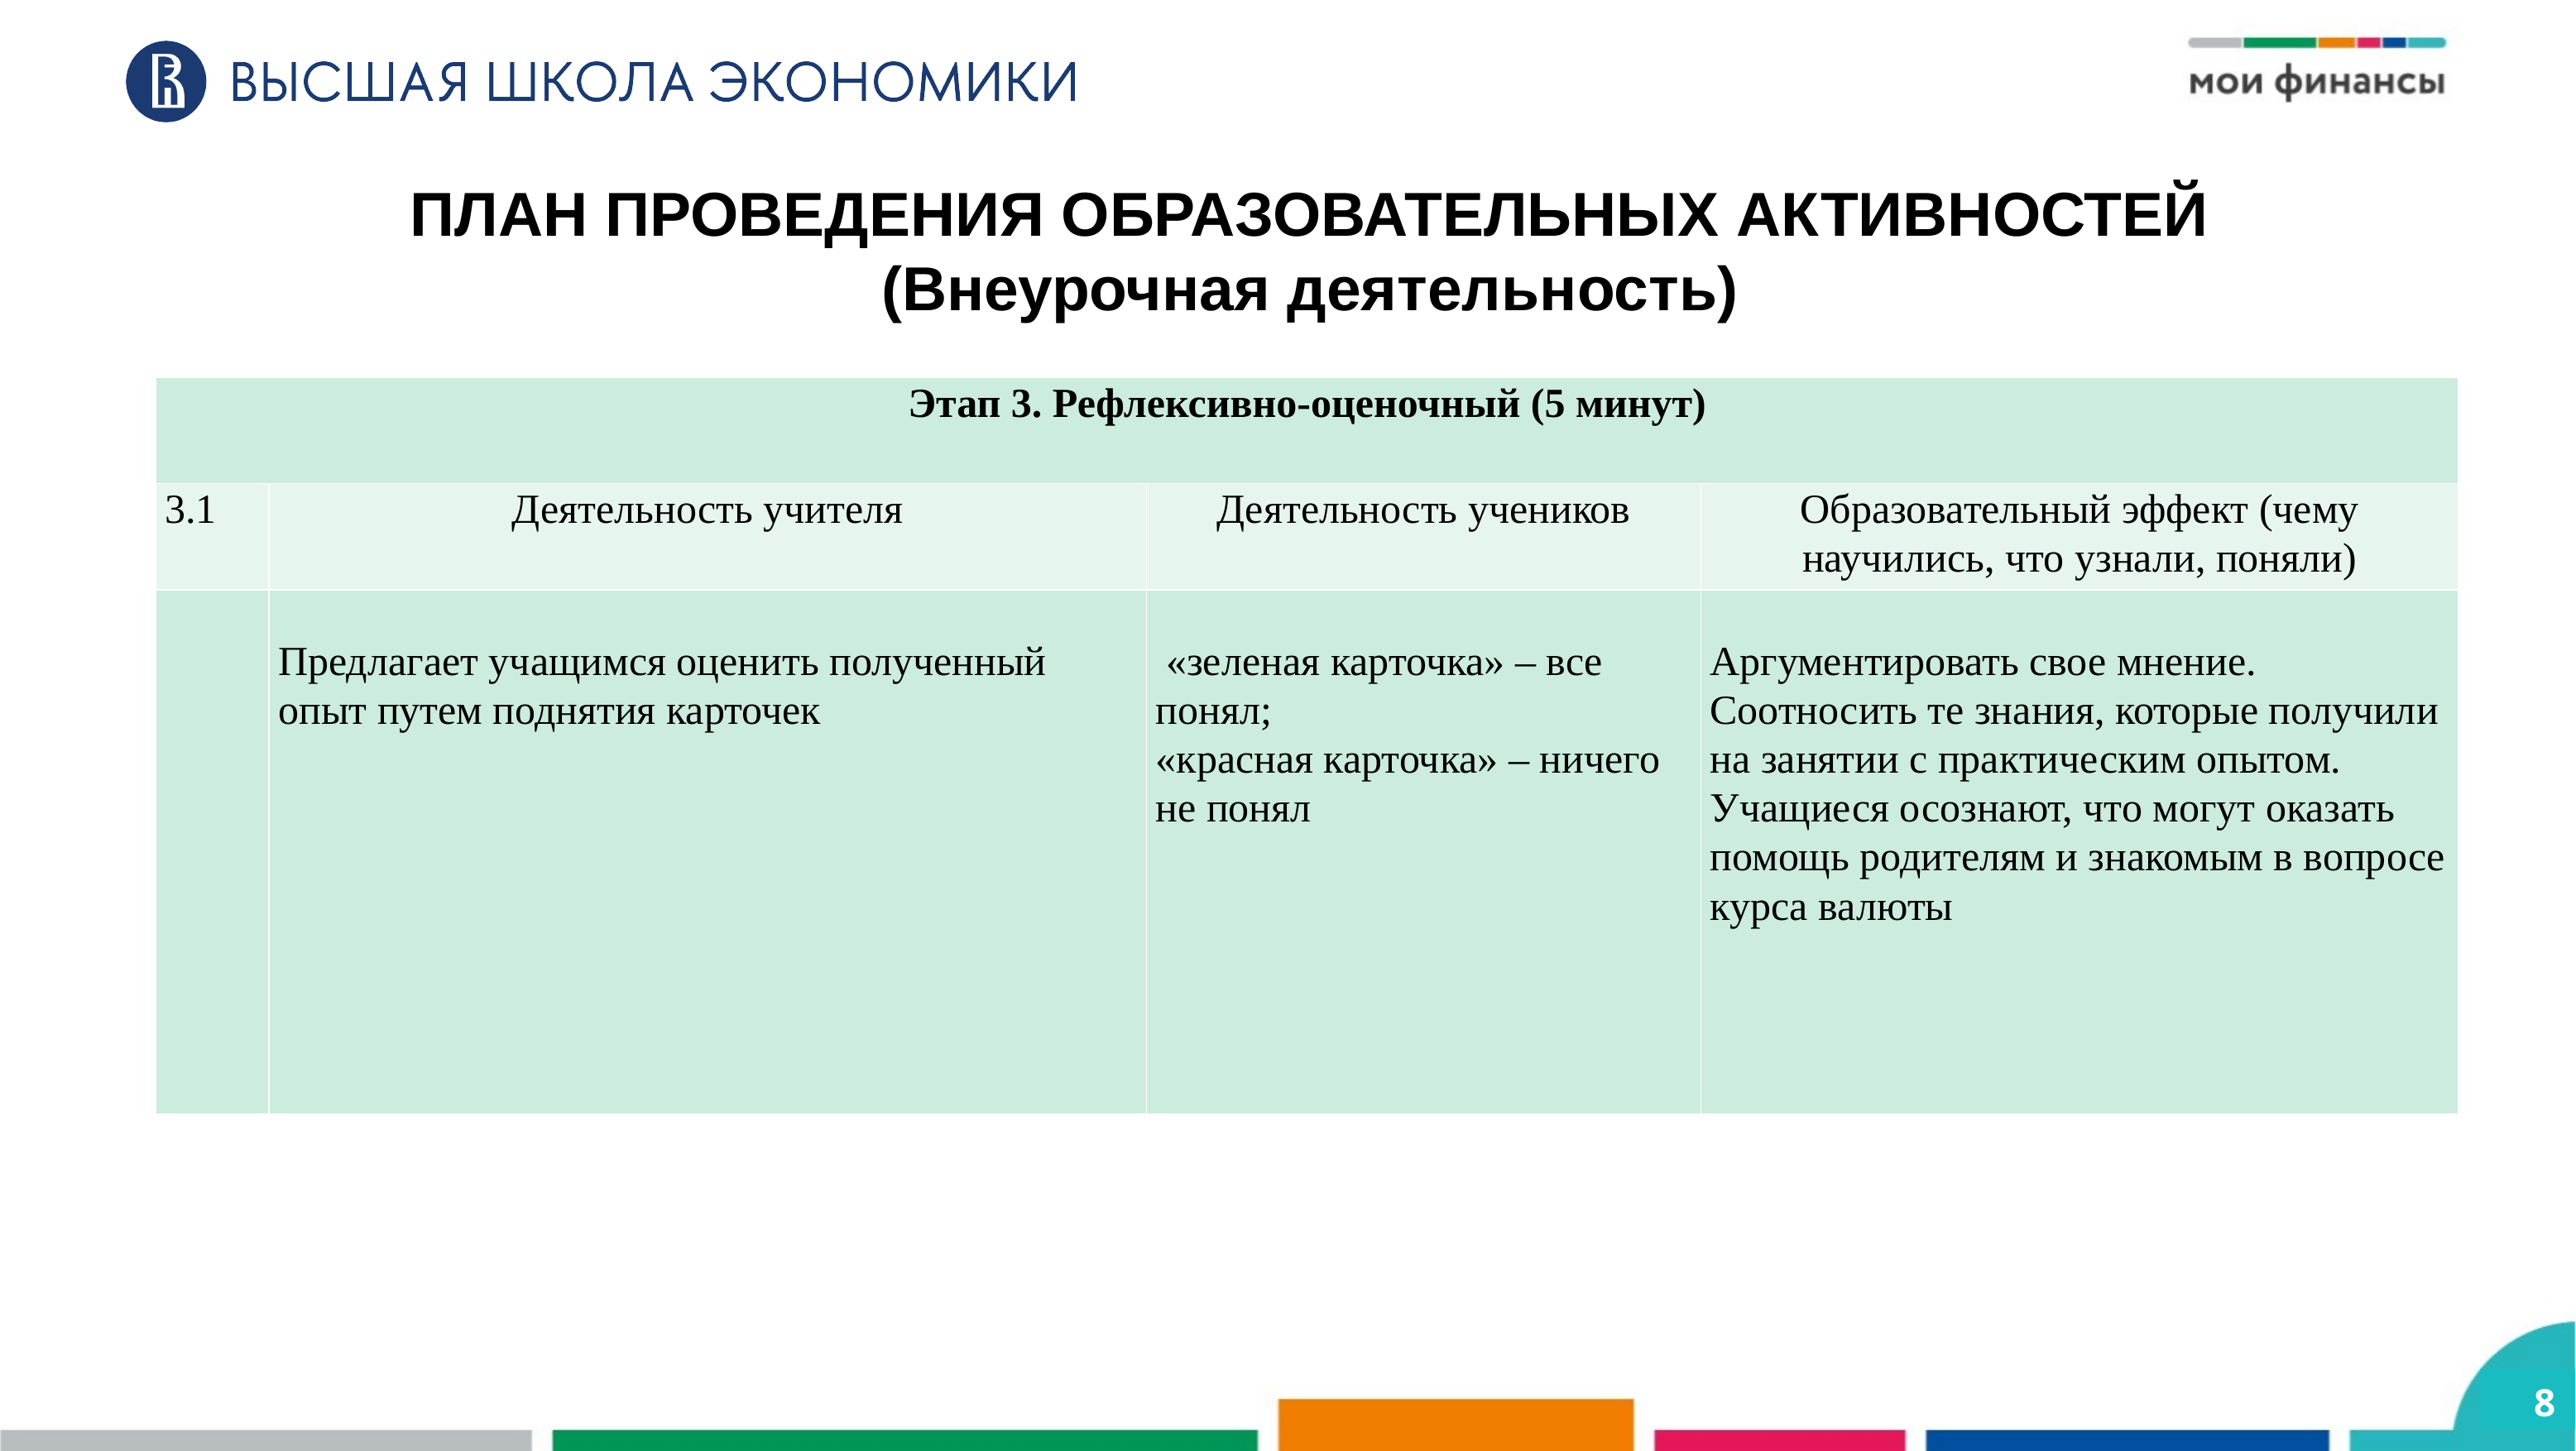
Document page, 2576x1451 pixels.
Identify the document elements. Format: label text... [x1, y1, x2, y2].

table_cell Деятельность учителя [270, 484, 1146, 589]
table_cell 3.1 [156, 484, 268, 589]
table_cell Аргументировать свое мнение. Соотносить те знания, которые получили на занятии с практическим опытом. Учащиеся осознают, что могут оказать помощь родителям и знакомым в вопросе курса валюты [1701, 591, 2458, 1113]
table_cell «зеленая карточка» – все понял; «красная карточка» – ничего не понял [1147, 591, 1701, 1113]
text_box 8 [2480, 1368, 2576, 1430]
table_header Этап 3. Рефлексивно-оценочный (5 минут) [156, 378, 2458, 483]
picture [0, 0, 2576, 1451]
table_cell Предлагает учащимся оценить полученный опыт путем поднятия карточек [270, 591, 1146, 1113]
text_box ПЛАН ПРОВЕДЕНИЯ ОБРАЗОВАТЕЛЬНЫХ АКТИВНОСТЕЙ (Внеурочная деятельность) [44, 164, 2576, 333]
table_cell Образовательный эффект (чему научились, что узнали, поняли) [1701, 484, 2458, 589]
table_cell [156, 591, 268, 1113]
table_cell Деятельность учеников [1147, 484, 1701, 589]
